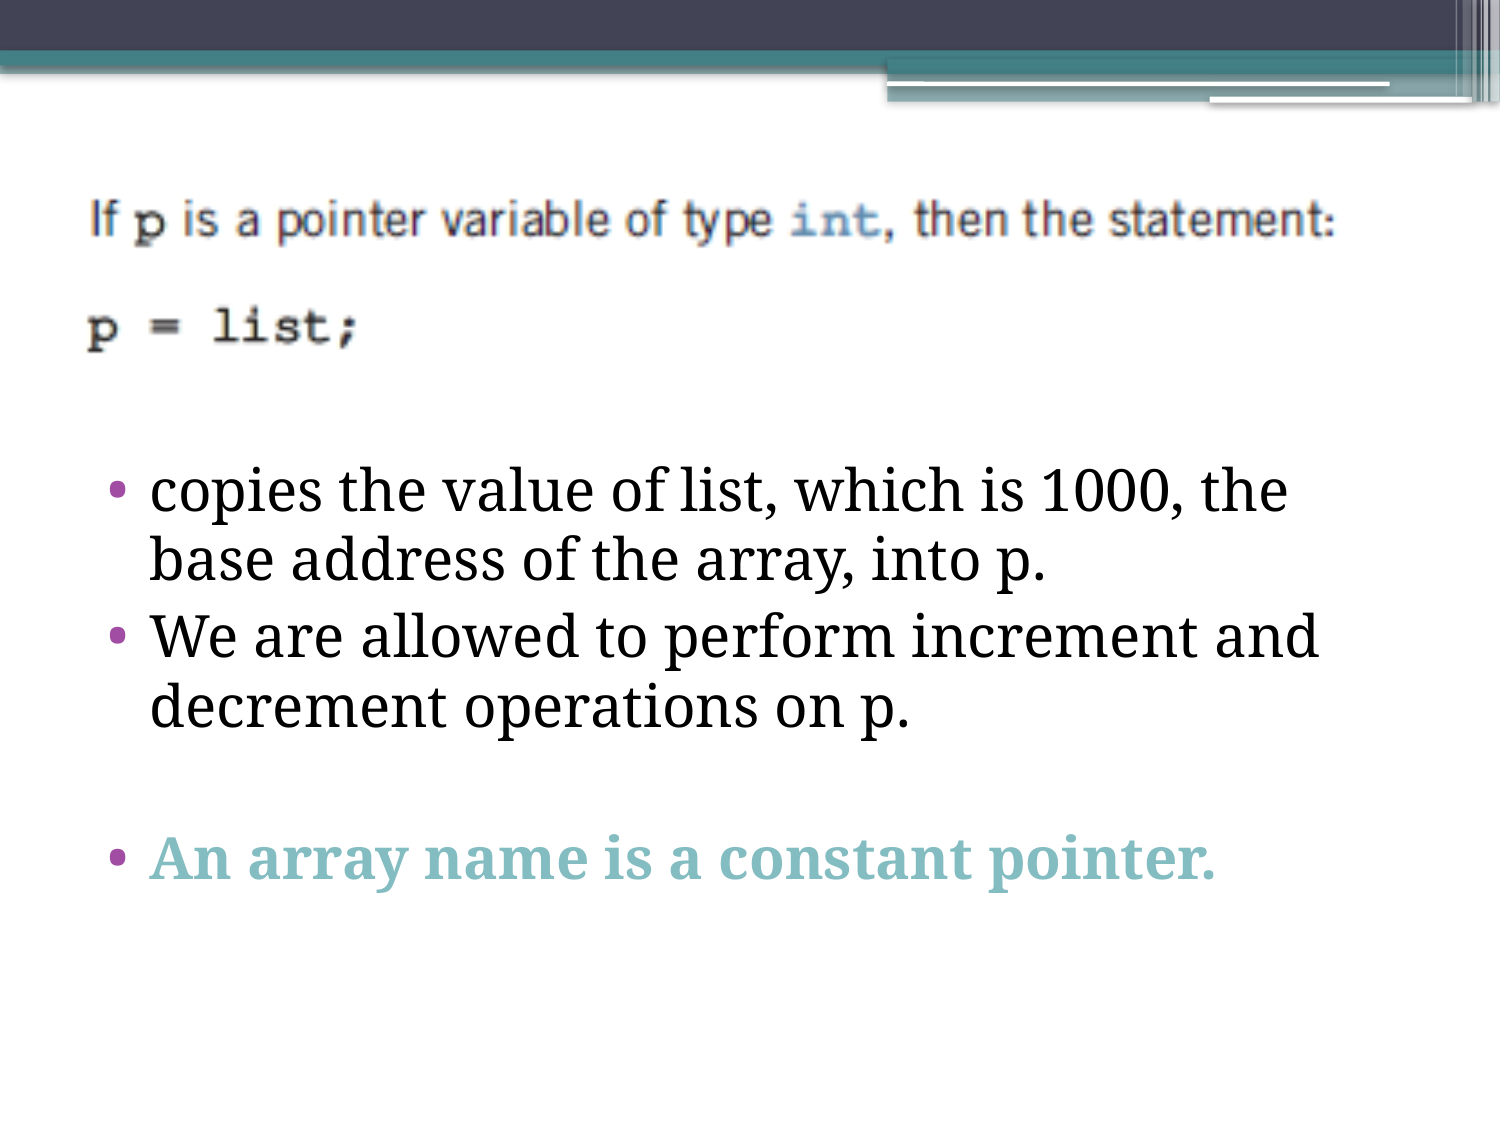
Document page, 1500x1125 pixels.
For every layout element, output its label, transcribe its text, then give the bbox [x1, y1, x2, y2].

picture [64, 172, 1453, 386]
list copies the value of list, which is 1000, the base address of the array, into p. We are allowed to perform increment and decrement operations on p. An array name is a constant pointer. [75, 395, 1425, 1079]
